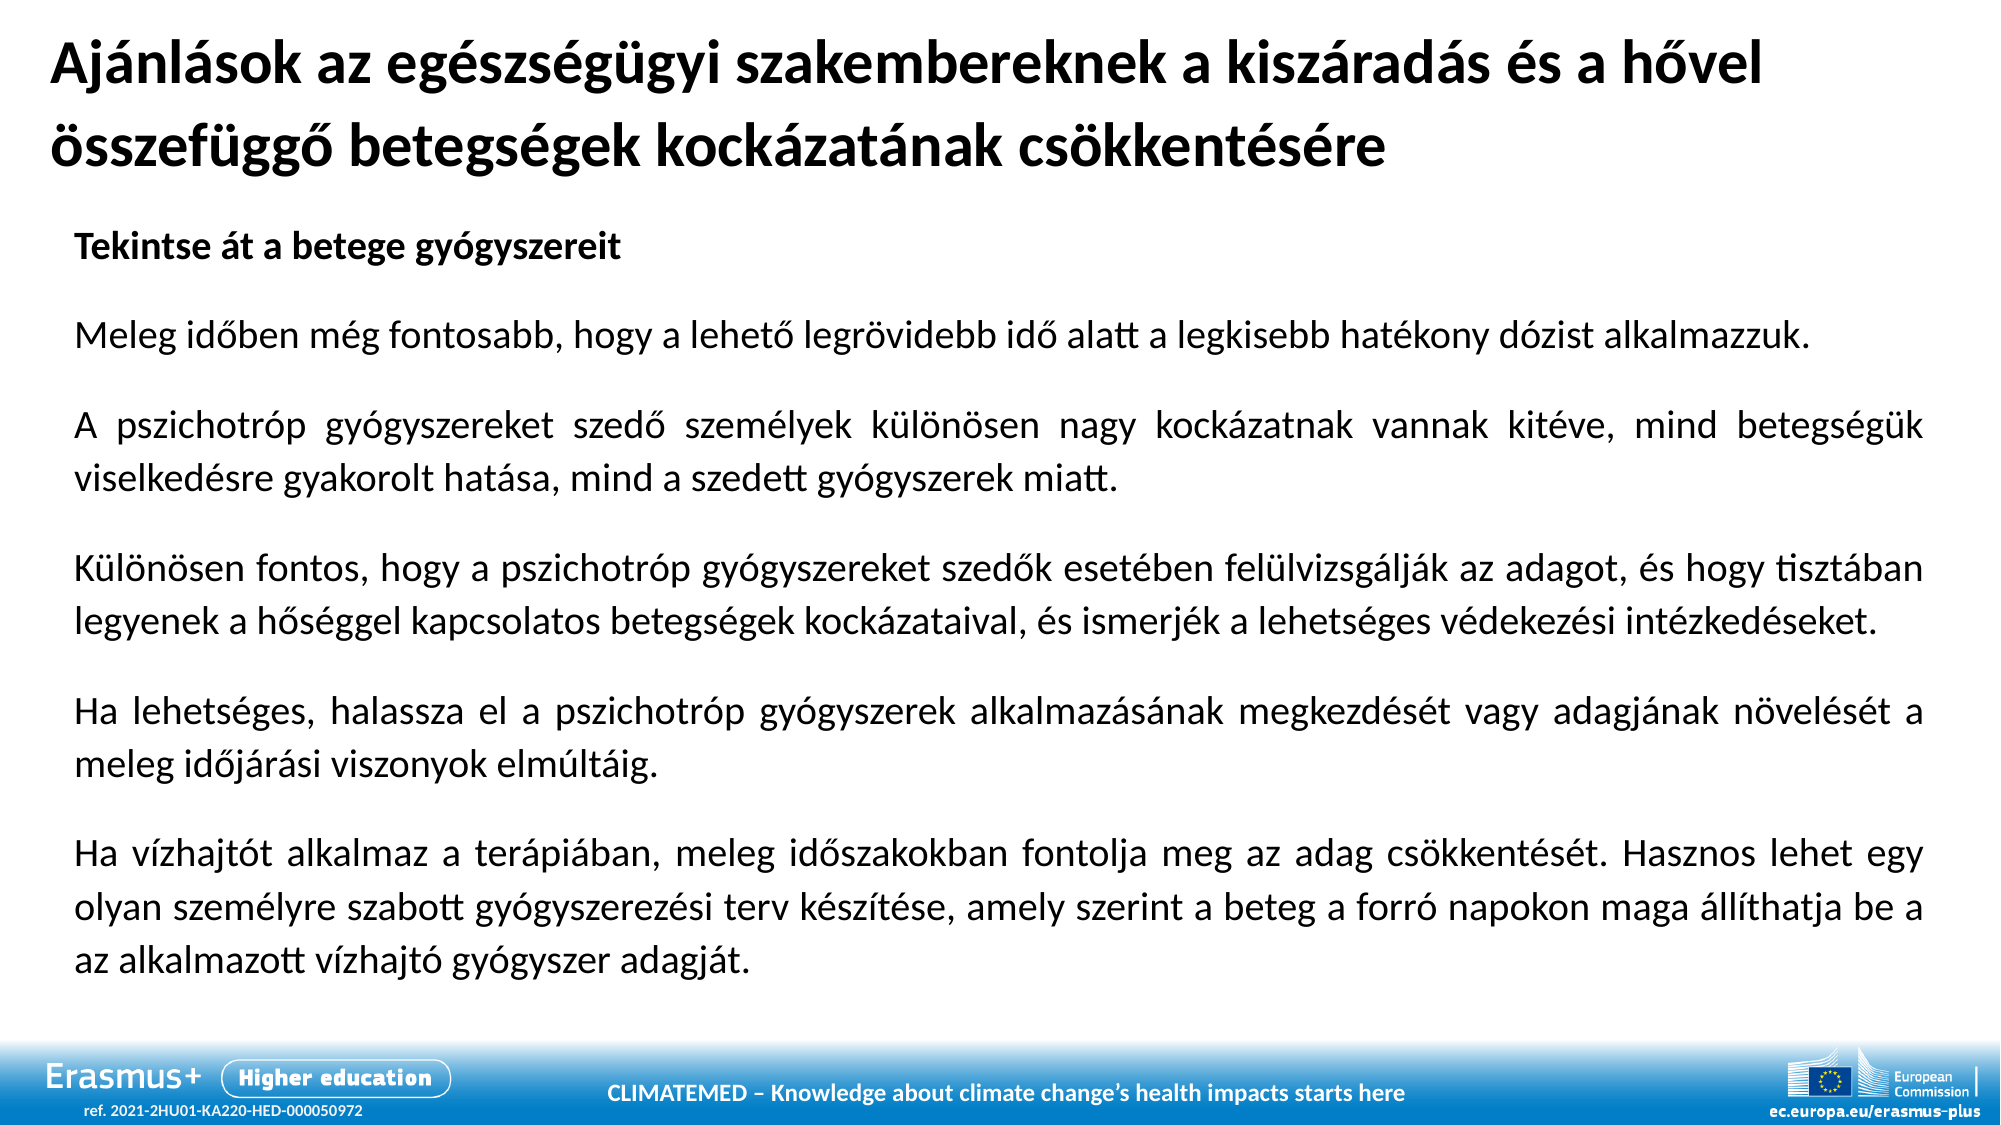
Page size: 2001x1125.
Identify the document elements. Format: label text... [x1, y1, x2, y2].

picture [0, 899, 2000, 1125]
title Ajánlások az egészségügyi szakembereknek a kiszáradás és a hővel összefüggő betegségek kockázatának csökkentésére [35, 0, 1967, 193]
list Tekintse át a betege gyógyszereit Meleg időben még fontosabb, hogy a lehető legrövidebb idő alatt a legkisebb hatékony dózist alkalmazzuk. A pszichotróp gyógyszereket szedő személyek különösen nagy kockázatnak vannak kitéve, mind betegségük viselkedésre gyakorolt hatása, mind a szedett gyógyszerek miatt. Különösen fontos, hogy a pszichotróp gyógyszereket szedők esetében felülvizsgálják az adagot, és hogy tisztában legyenek a hőséggel kapcsolatos betegségek kockázataival, és ismerjék a lehetséges védekezési intézkedéseket. Ha lehetséges, halassza el a pszichotróp gyógyszerek alkalmazásának megkezdését vagy adagjának növelését a meleg időjárási viszonyok elmúltáig. Ha vízhajtót alkalmaz a terápiában, meleg időszakokban fontolja meg az adag csökkentését. Hasznos lehet egy olyan személyre szabott gyógyszerezési terv készítése, amely szerint a beteg a forró napokon maga állíthatja be a az alkalmazott vízhajtó gyógyszer adagját. [59, 206, 1941, 1032]
